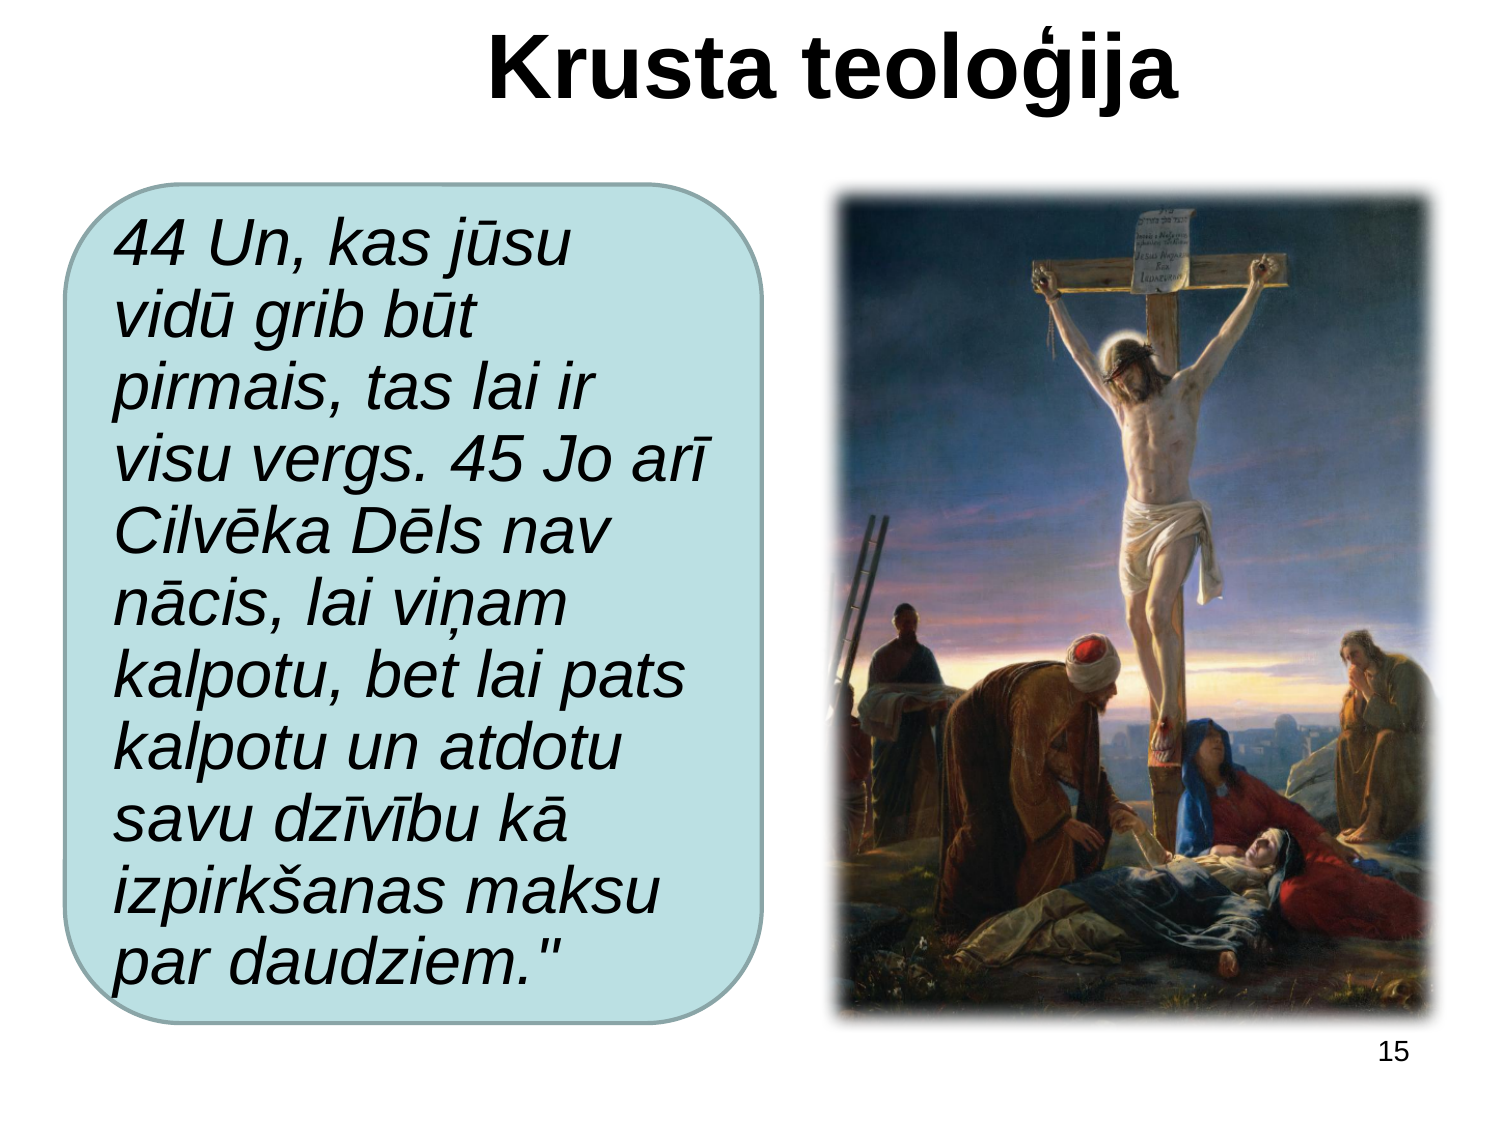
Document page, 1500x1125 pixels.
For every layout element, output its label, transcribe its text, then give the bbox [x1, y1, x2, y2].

picture [820, 177, 1448, 1036]
text_box Krusta teoloģija [466, 0, 1199, 188]
slide_number 15 [1074, 1044, 1426, 1103]
text_box 44 Un, kas jūsu vidū grib būt pirmais, tas lai ir visu vergs. 45 Jo arī Cilvēka Dēls nav nācis, lai viņam kalpotu, bet lai pats kalpotu un atdotu savu dzīvību kā izpirkšanas maksu par daudziem." [62, 182, 764, 1026]
